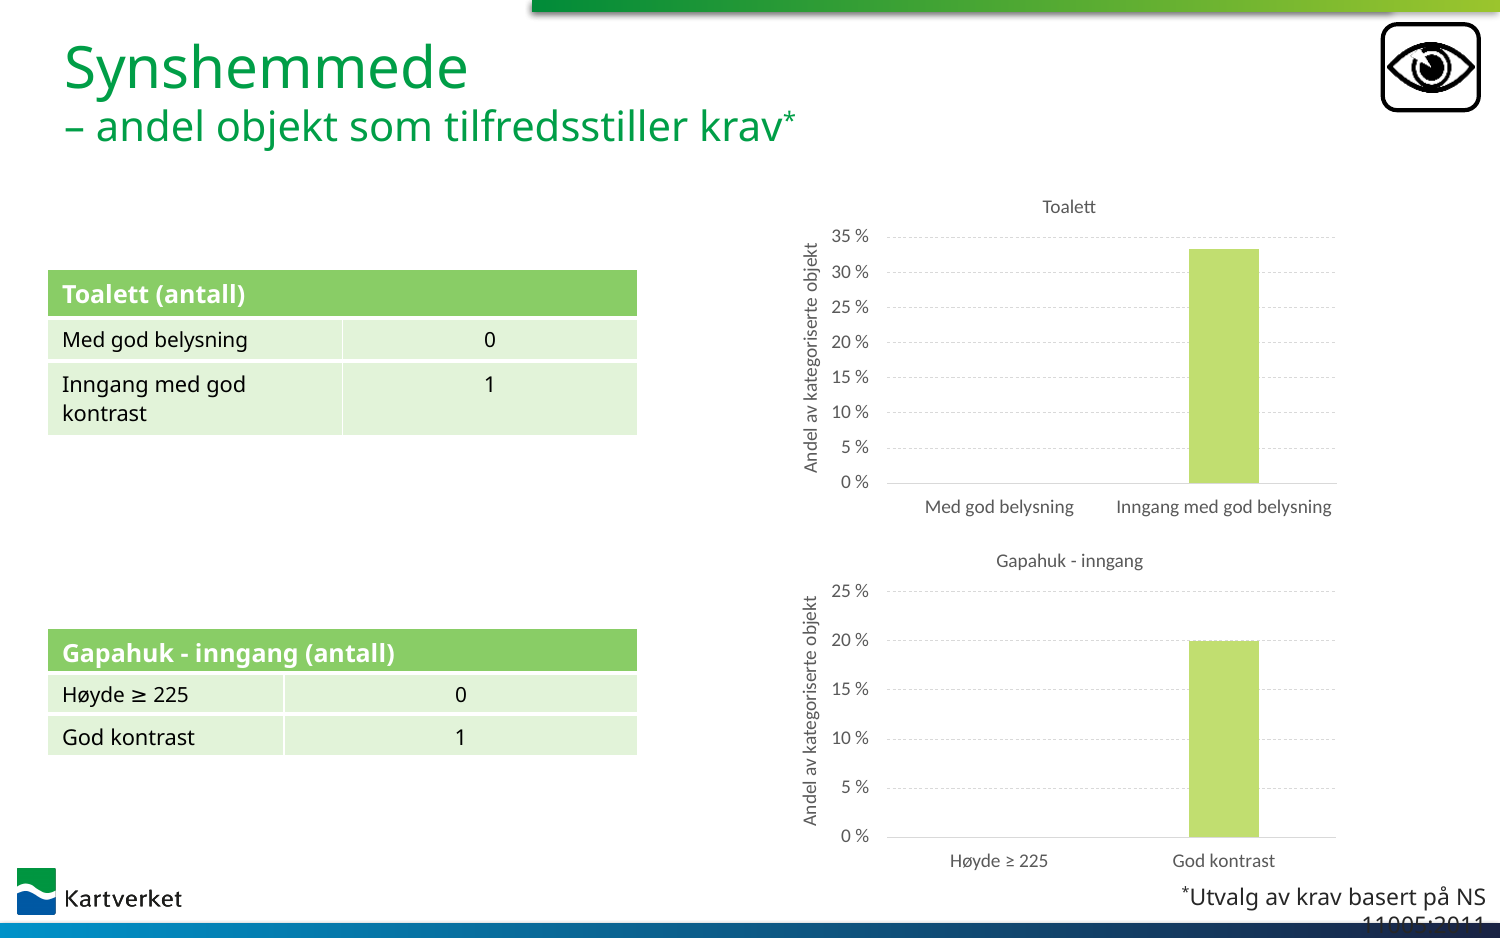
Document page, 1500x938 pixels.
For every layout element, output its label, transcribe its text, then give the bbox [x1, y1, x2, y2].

table_header Gapahuk - inngang (antall) [48, 629, 637, 671]
table_cell Høyde ≥ 225 [48, 675, 283, 712]
table_cell 1 [285, 716, 637, 755]
table_cell 1 [343, 363, 637, 435]
table_cell God kontrast [48, 716, 283, 755]
table_cell 0 [343, 320, 637, 359]
text_box *Utvalg av krav basert på NS 11005:2011 [1068, 873, 1500, 938]
table_header Toalett (antall) [48, 270, 637, 316]
table_cell 0 [285, 675, 637, 712]
text_box Synshemmede – andel objekt som tilfredsstiller krav* [49, 24, 1431, 158]
table_cell Inngang med god kontrast [48, 363, 342, 435]
table_cell Med god belysning [48, 320, 342, 359]
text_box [1382, 24, 1480, 111]
picture [791, 541, 1348, 880]
picture [791, 187, 1348, 526]
